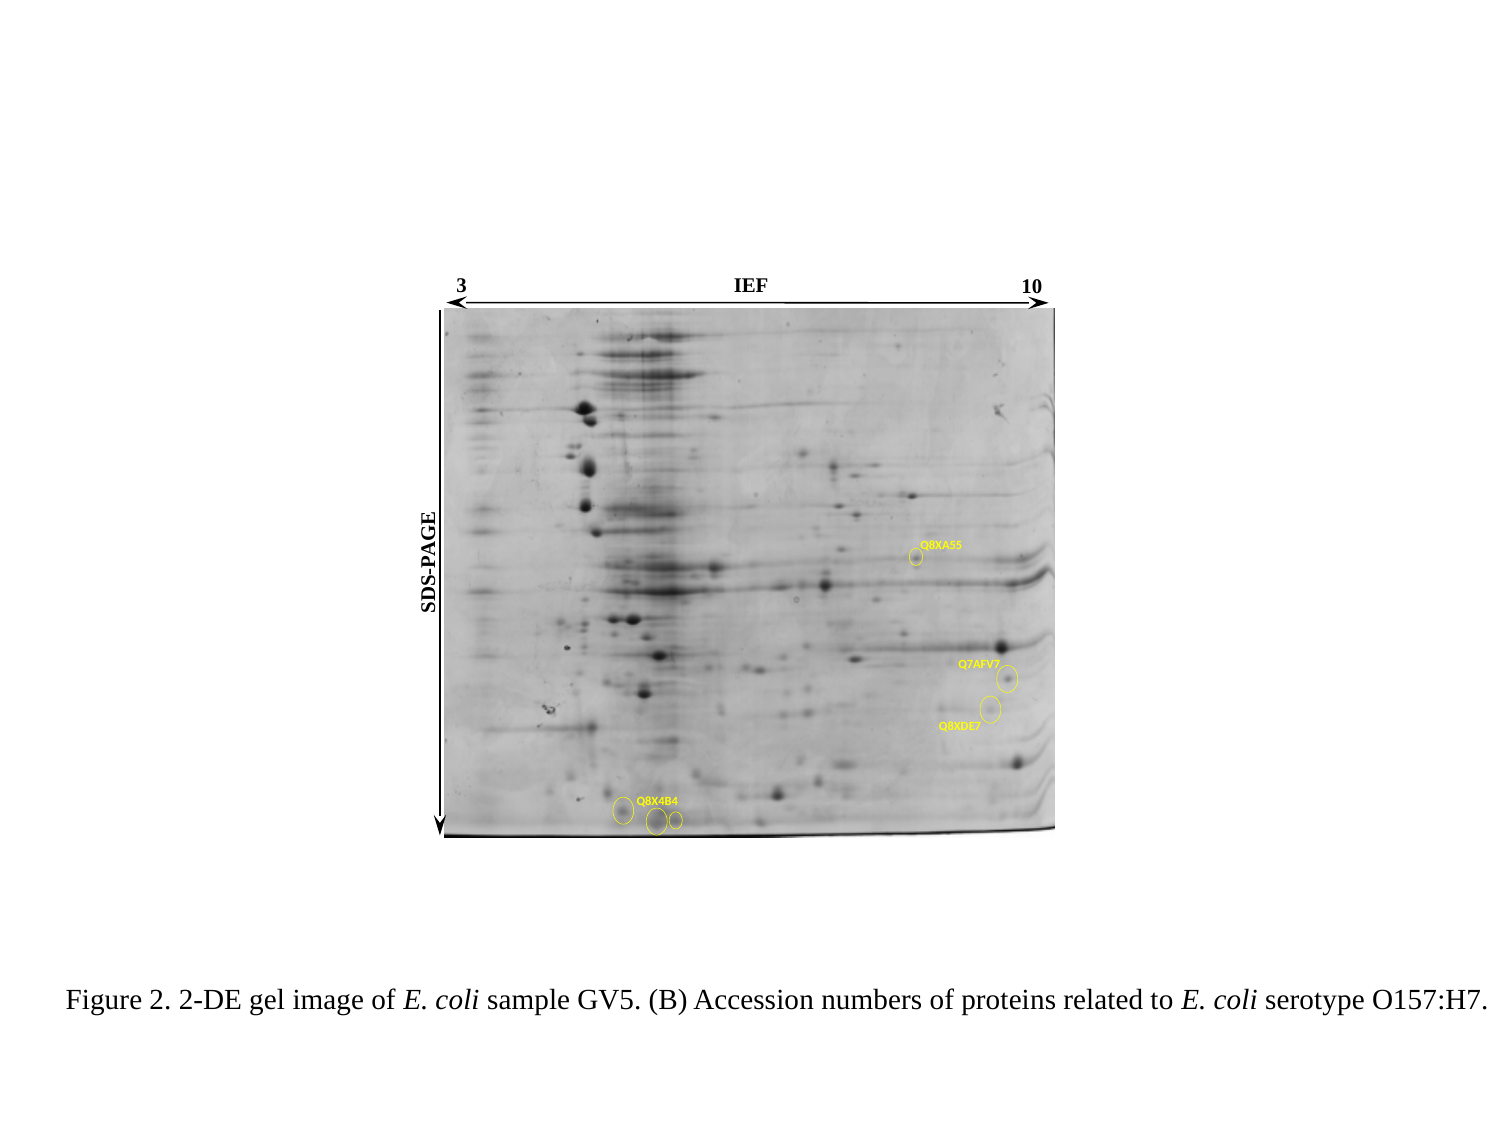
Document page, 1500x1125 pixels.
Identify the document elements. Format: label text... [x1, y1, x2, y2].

text_box 10 [1014, 272, 1050, 298]
text_box 3 [443, 271, 479, 297]
text_box SDS-PAGE [414, 503, 439, 571]
text_box Figure 2. 2-DE gel image of E. coli sample GV5. (B) Accession numbers of proteins related to E. coli serotype O157:H7. [50, 972, 1500, 1023]
text_box SDS-PAGE [414, 580, 439, 621]
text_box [444, 308, 1055, 838]
text_box IEF [733, 271, 769, 297]
